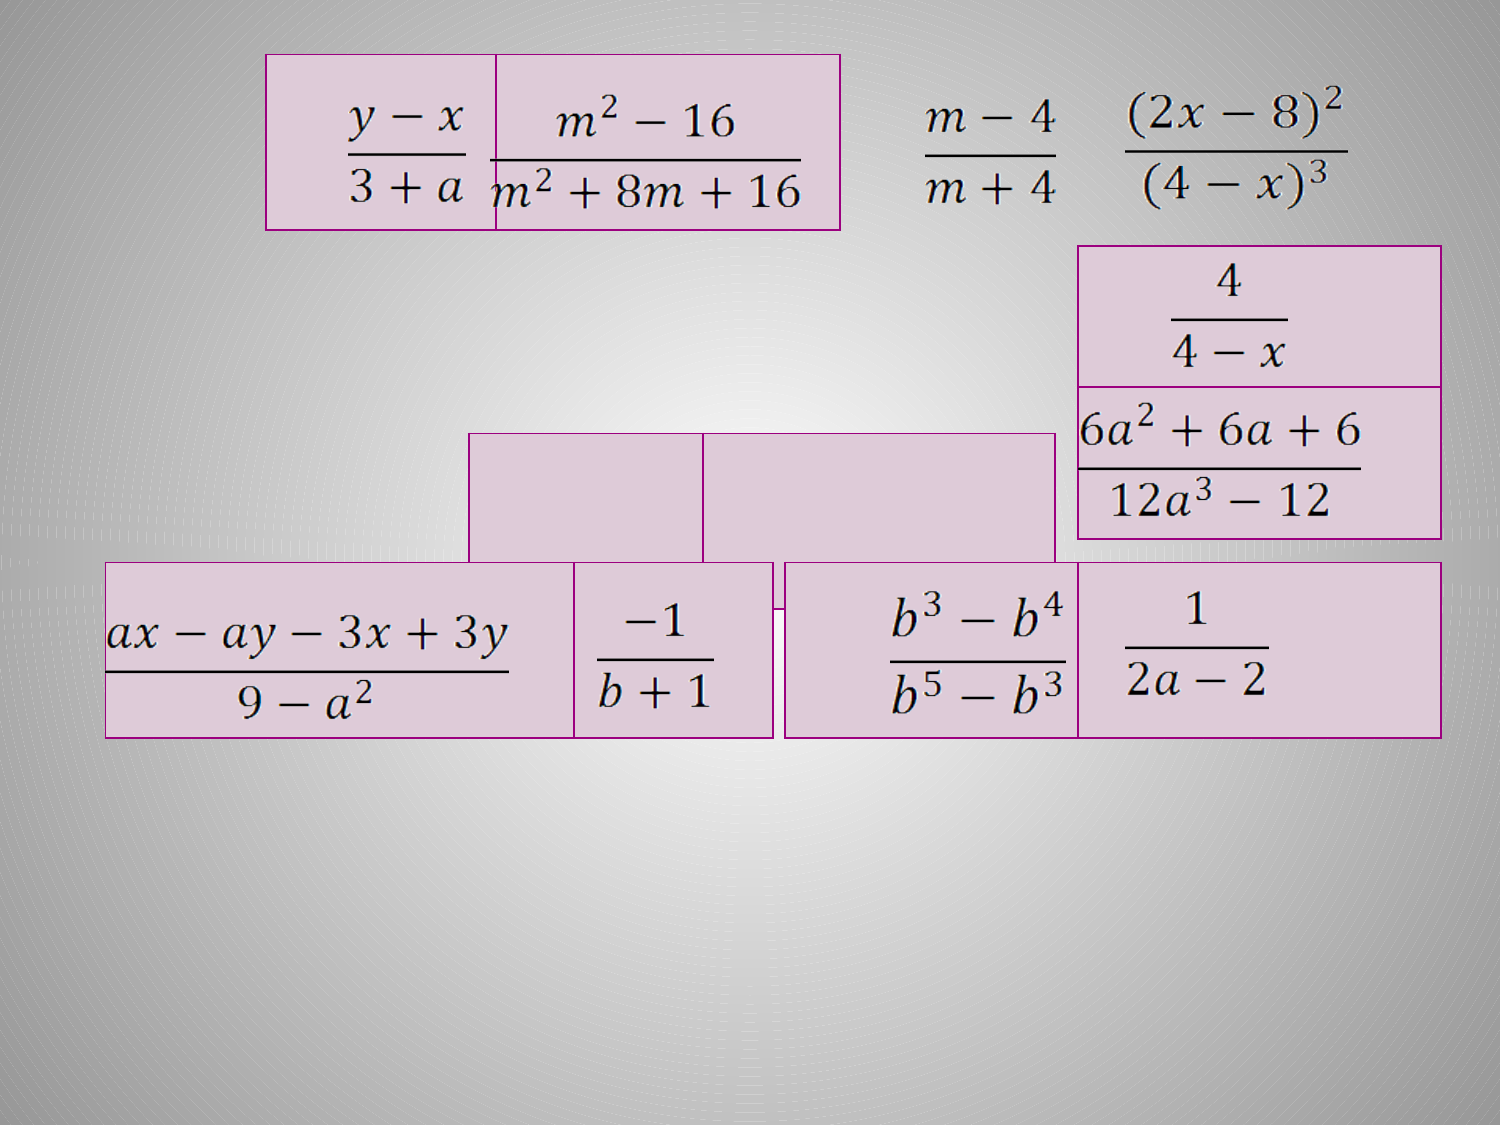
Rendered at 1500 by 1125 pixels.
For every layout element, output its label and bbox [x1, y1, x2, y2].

picture [105, 609, 509, 732]
table_header [704, 434, 1054, 608]
table_header [470, 434, 702, 562]
picture [585, 597, 714, 732]
table_header [1079, 247, 1440, 386]
picture [890, 585, 1066, 726]
picture [489, 89, 802, 220]
table_header [106, 563, 573, 737]
table_cell [1079, 388, 1440, 538]
picture [925, 93, 1056, 216]
picture [1124, 585, 1269, 708]
picture [1171, 257, 1288, 380]
picture [348, 101, 466, 215]
table_header [267, 55, 495, 229]
table_header [1079, 563, 1440, 737]
picture [1077, 398, 1362, 529]
table_header [786, 563, 1077, 737]
table_header [575, 563, 772, 737]
table_header [497, 55, 839, 229]
picture [1124, 81, 1348, 222]
